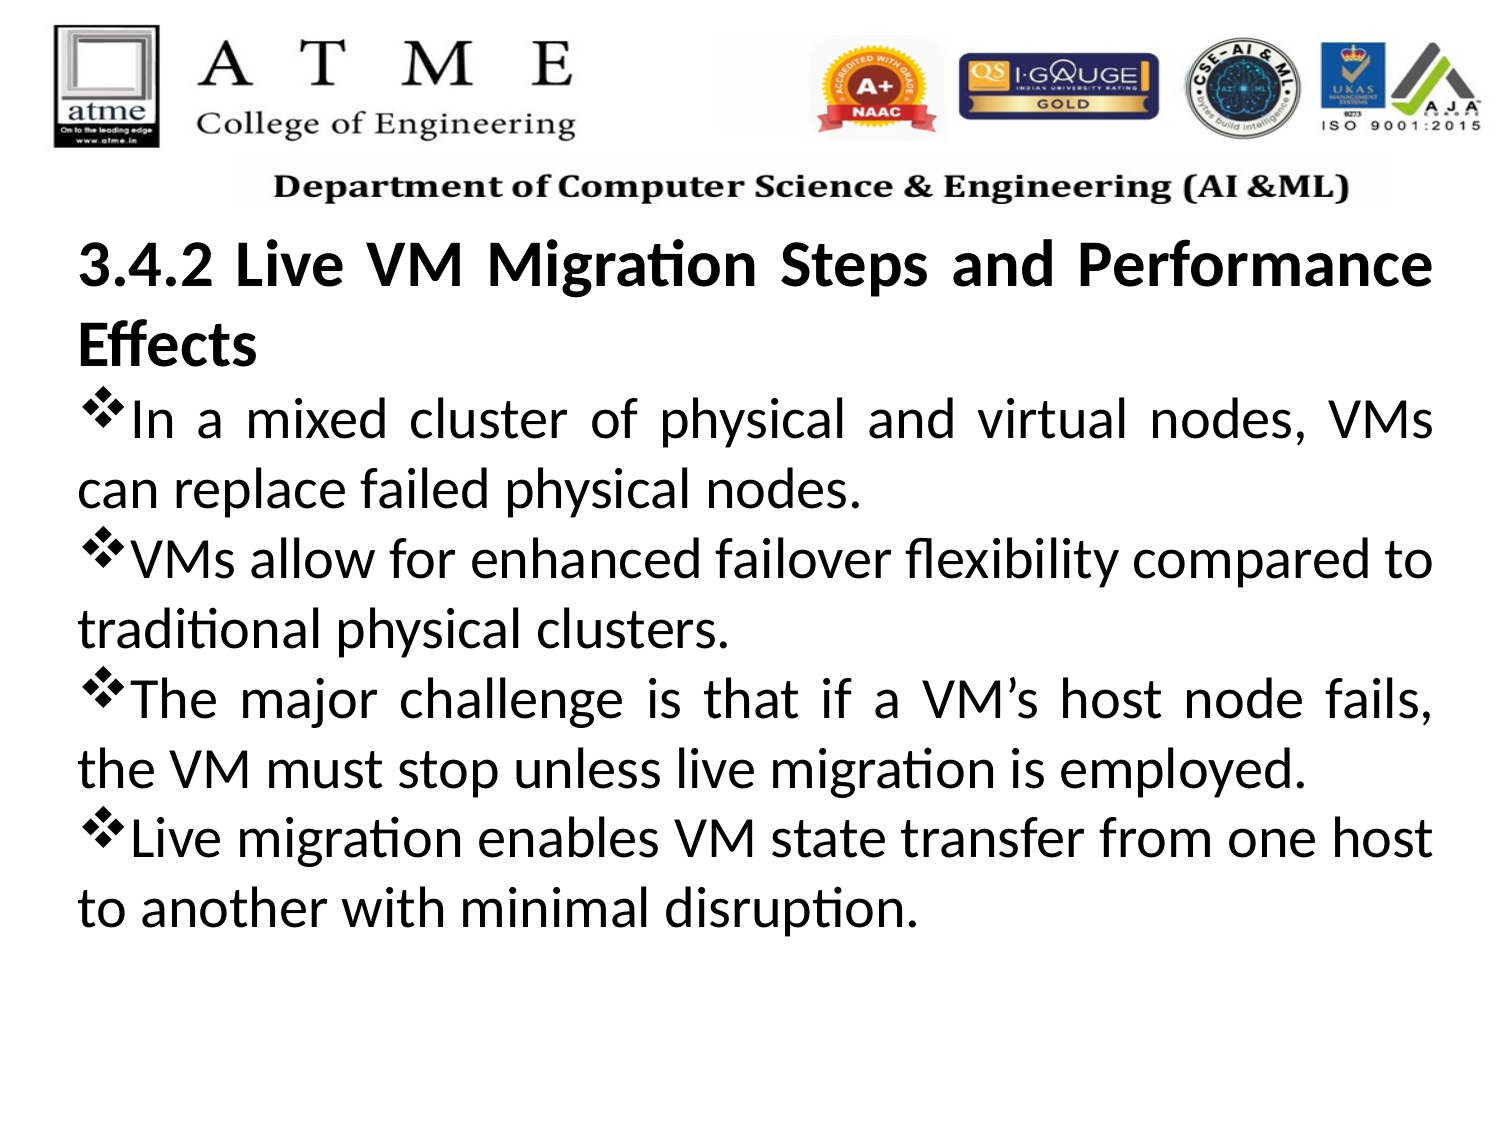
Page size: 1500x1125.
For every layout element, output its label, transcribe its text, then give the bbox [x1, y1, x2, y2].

picture [24, 0, 1500, 226]
text_box 3.4.2 Live VM Migration Steps and Performance Effects In a mixed cluster of physical and virtual nodes, VMs can replace failed physical nodes. VMs allow for enhanced failover flexibility compared to traditional physical clusters. The major challenge is that if a VM’s host node fails, the VM must stop unless live migration is employed. Live migration enables VM state transfer from one host to another with minimal disruption. [62, 234, 1450, 1017]
